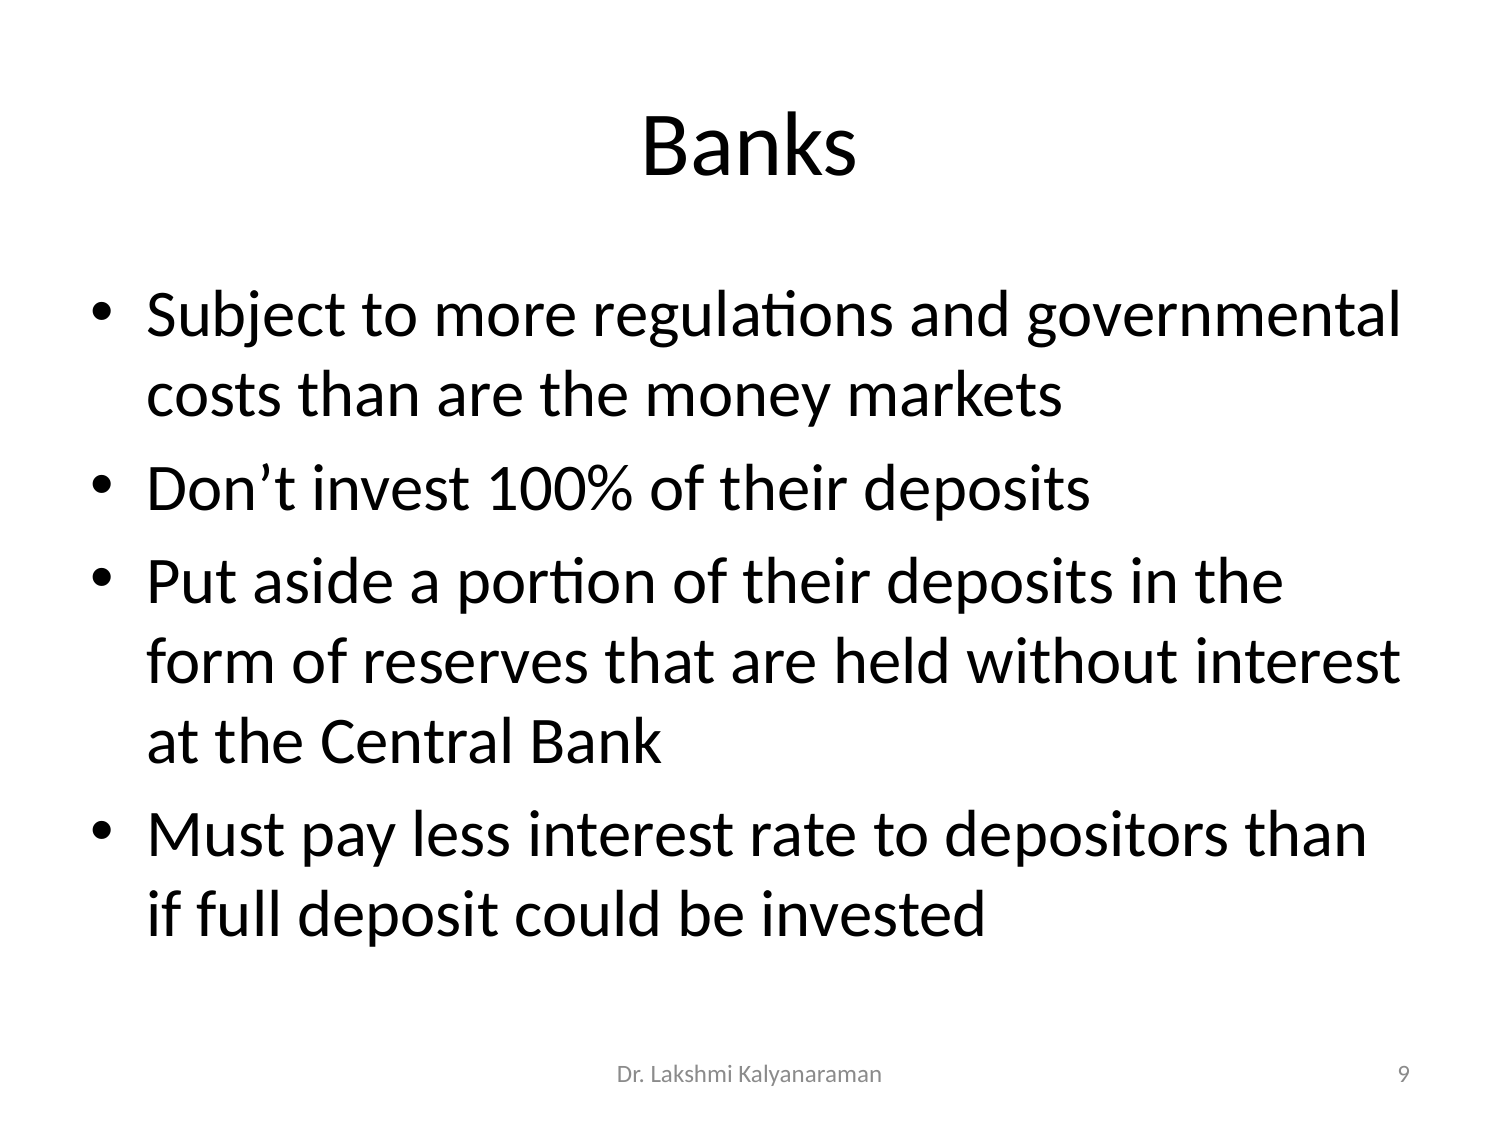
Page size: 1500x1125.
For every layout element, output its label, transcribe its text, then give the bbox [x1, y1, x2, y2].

title Banks [75, 45, 1425, 233]
slide_number 9 [1074, 1042, 1425, 1103]
footer Dr. Lakshmi Kalyanaraman [512, 1042, 988, 1103]
list Subject to more regulations and governmental costs than are the money markets Don’t invest 100% of their deposits Put aside a portion of their deposits in the form of reserves that are held without interest at the Central Bank Must pay less interest rate to depositors than if full deposit could be invested [75, 262, 1425, 1005]
